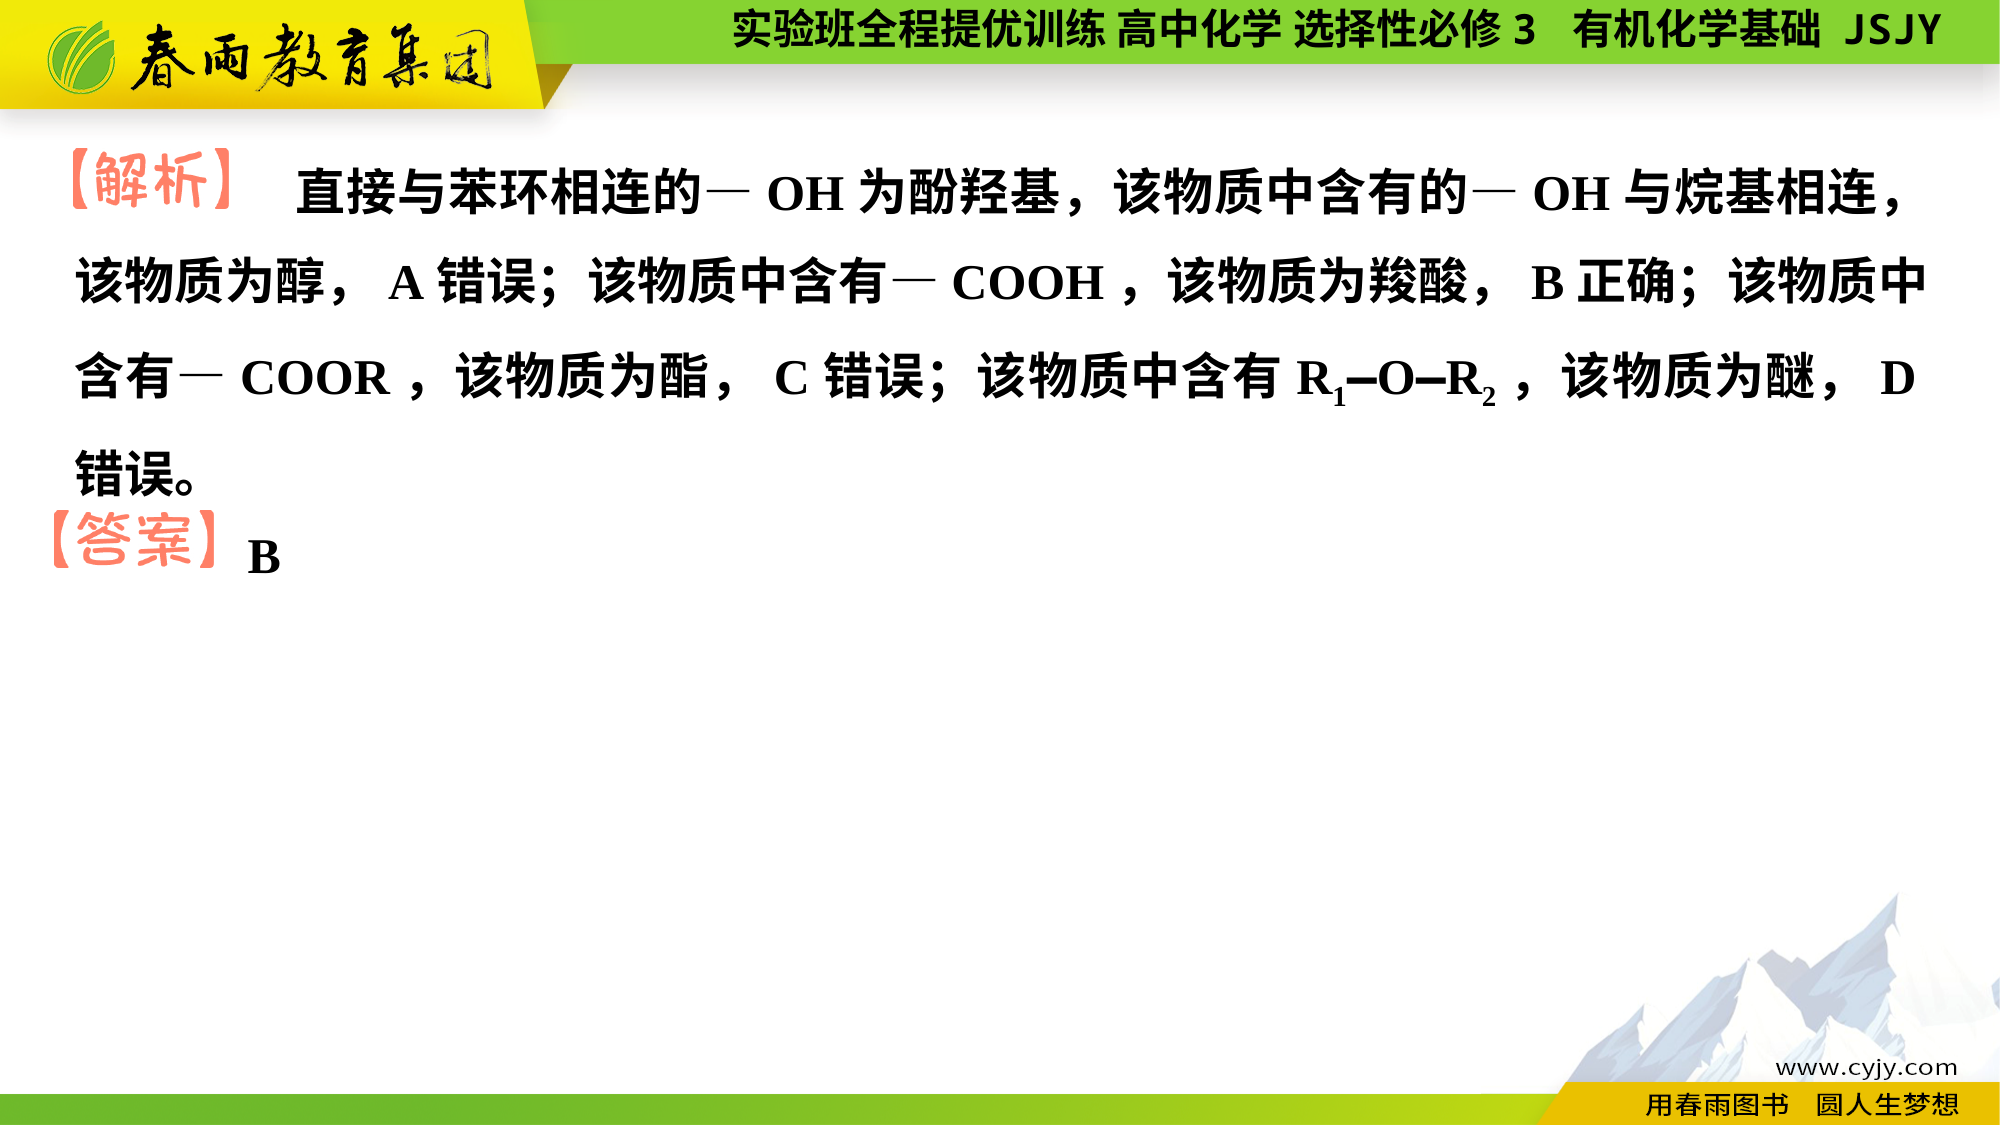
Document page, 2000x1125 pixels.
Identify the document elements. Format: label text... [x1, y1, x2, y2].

picture [0, 0, 2000, 1125]
text_box B [232, 485, 296, 591]
list 直接与苯环相连的—OH为酚羟基，该物质中含有的—OH与烷基相连，该物质为醇，A错误；该物质中含有—COOH，该物质为羧酸，B正确；该物质中含有—COOR，该物质为酯，C错误；该物质中含有R1—O—R2，该物质为醚，D错误。 [59, 122, 1944, 502]
